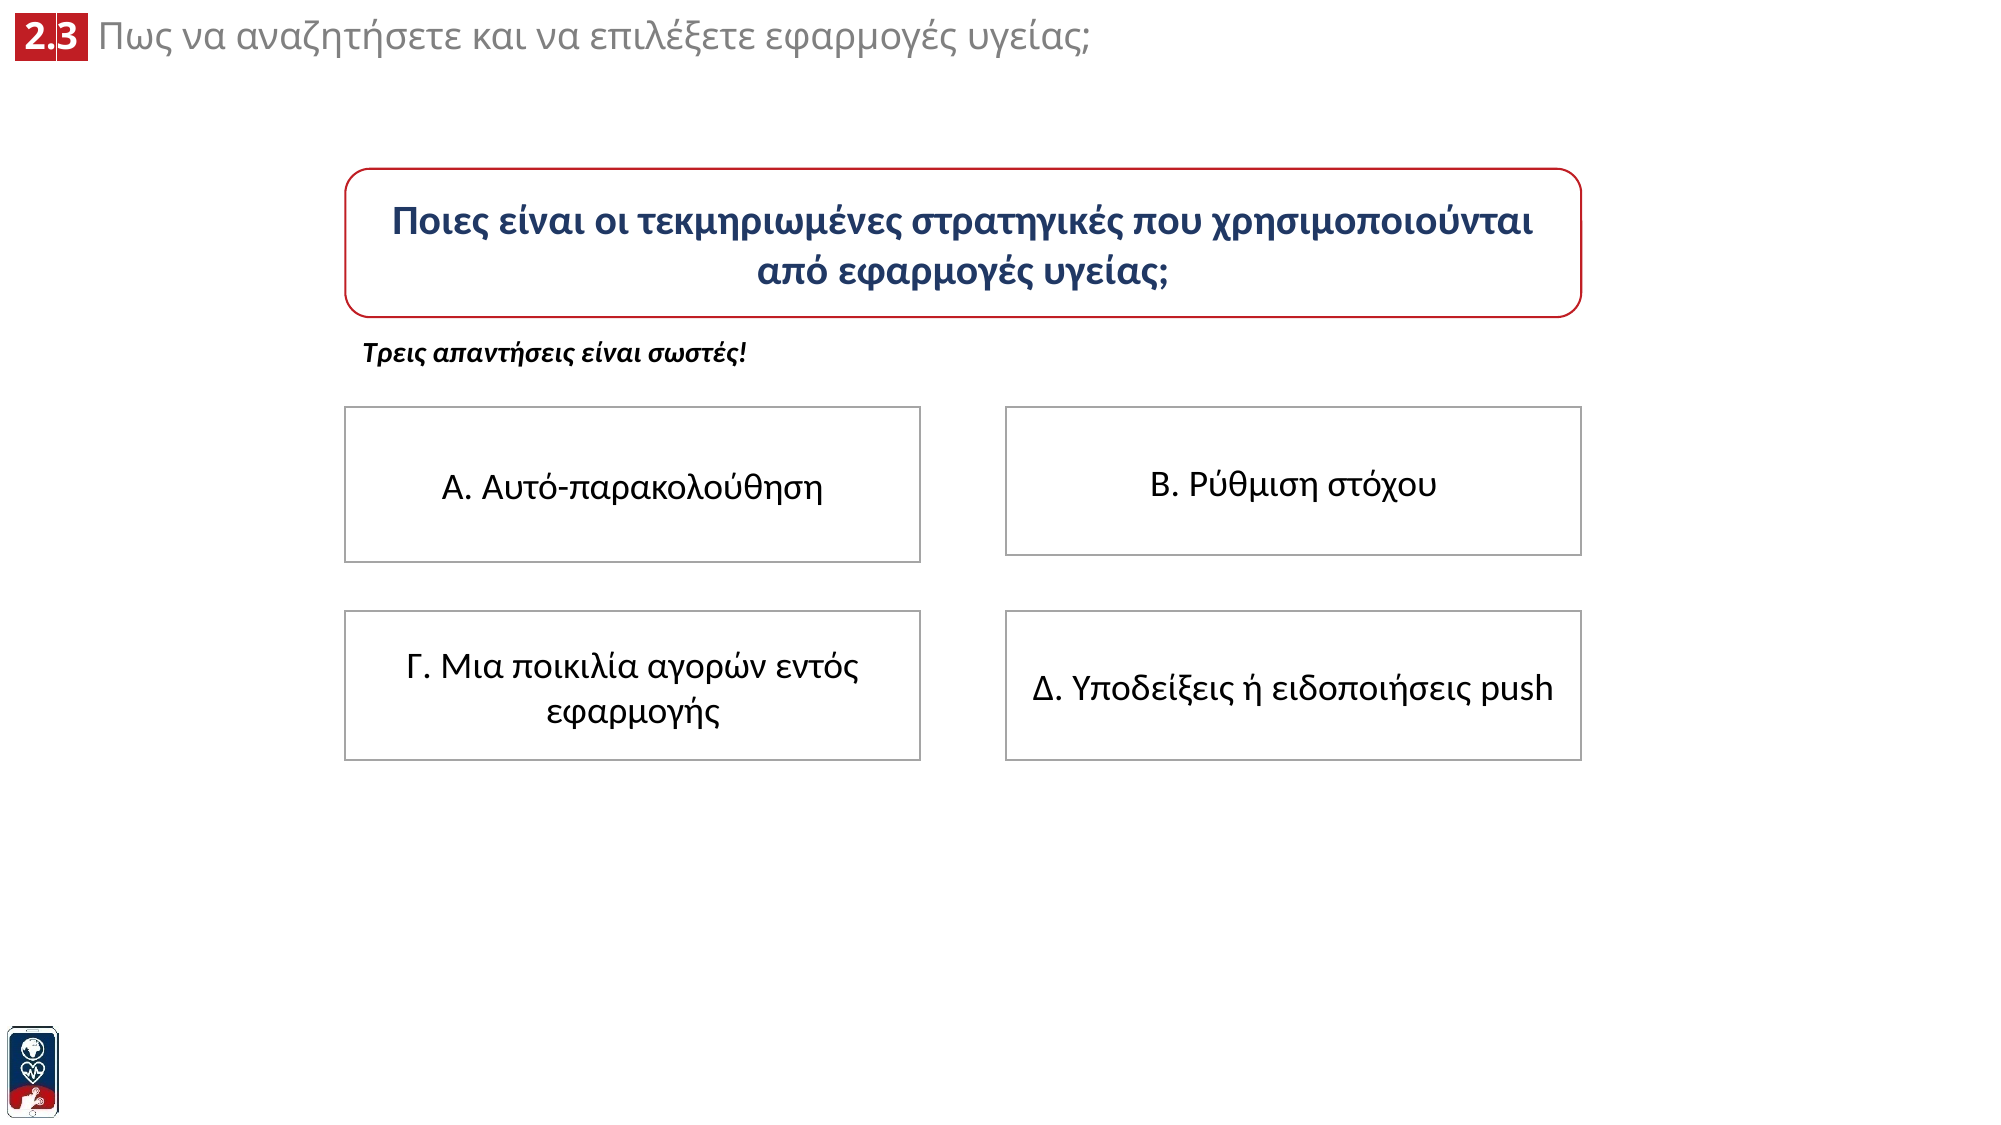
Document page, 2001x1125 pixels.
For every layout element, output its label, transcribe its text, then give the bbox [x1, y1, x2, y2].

text_box B. Ρύθμιση στόχου [1005, 406, 1582, 556]
picture [7, 1026, 59, 1118]
text_box Δ. Υποδείξεις ή ειδοποιήσεις push [1005, 610, 1582, 761]
text_box A. Αυτό-παρακολούθηση [344, 406, 921, 563]
text_box Τρεις απαντήσεις είναι σωστές! [347, 325, 763, 376]
text_box Γ. Μια ποικιλία αγορών εντός εφαρμογής [344, 610, 921, 761]
text_box Ποιες είναι οι τεκμηριωμένες στρατηγικές που χρησιμοποιούνται από εφαρμογές υγείας; [344, 167, 1583, 319]
